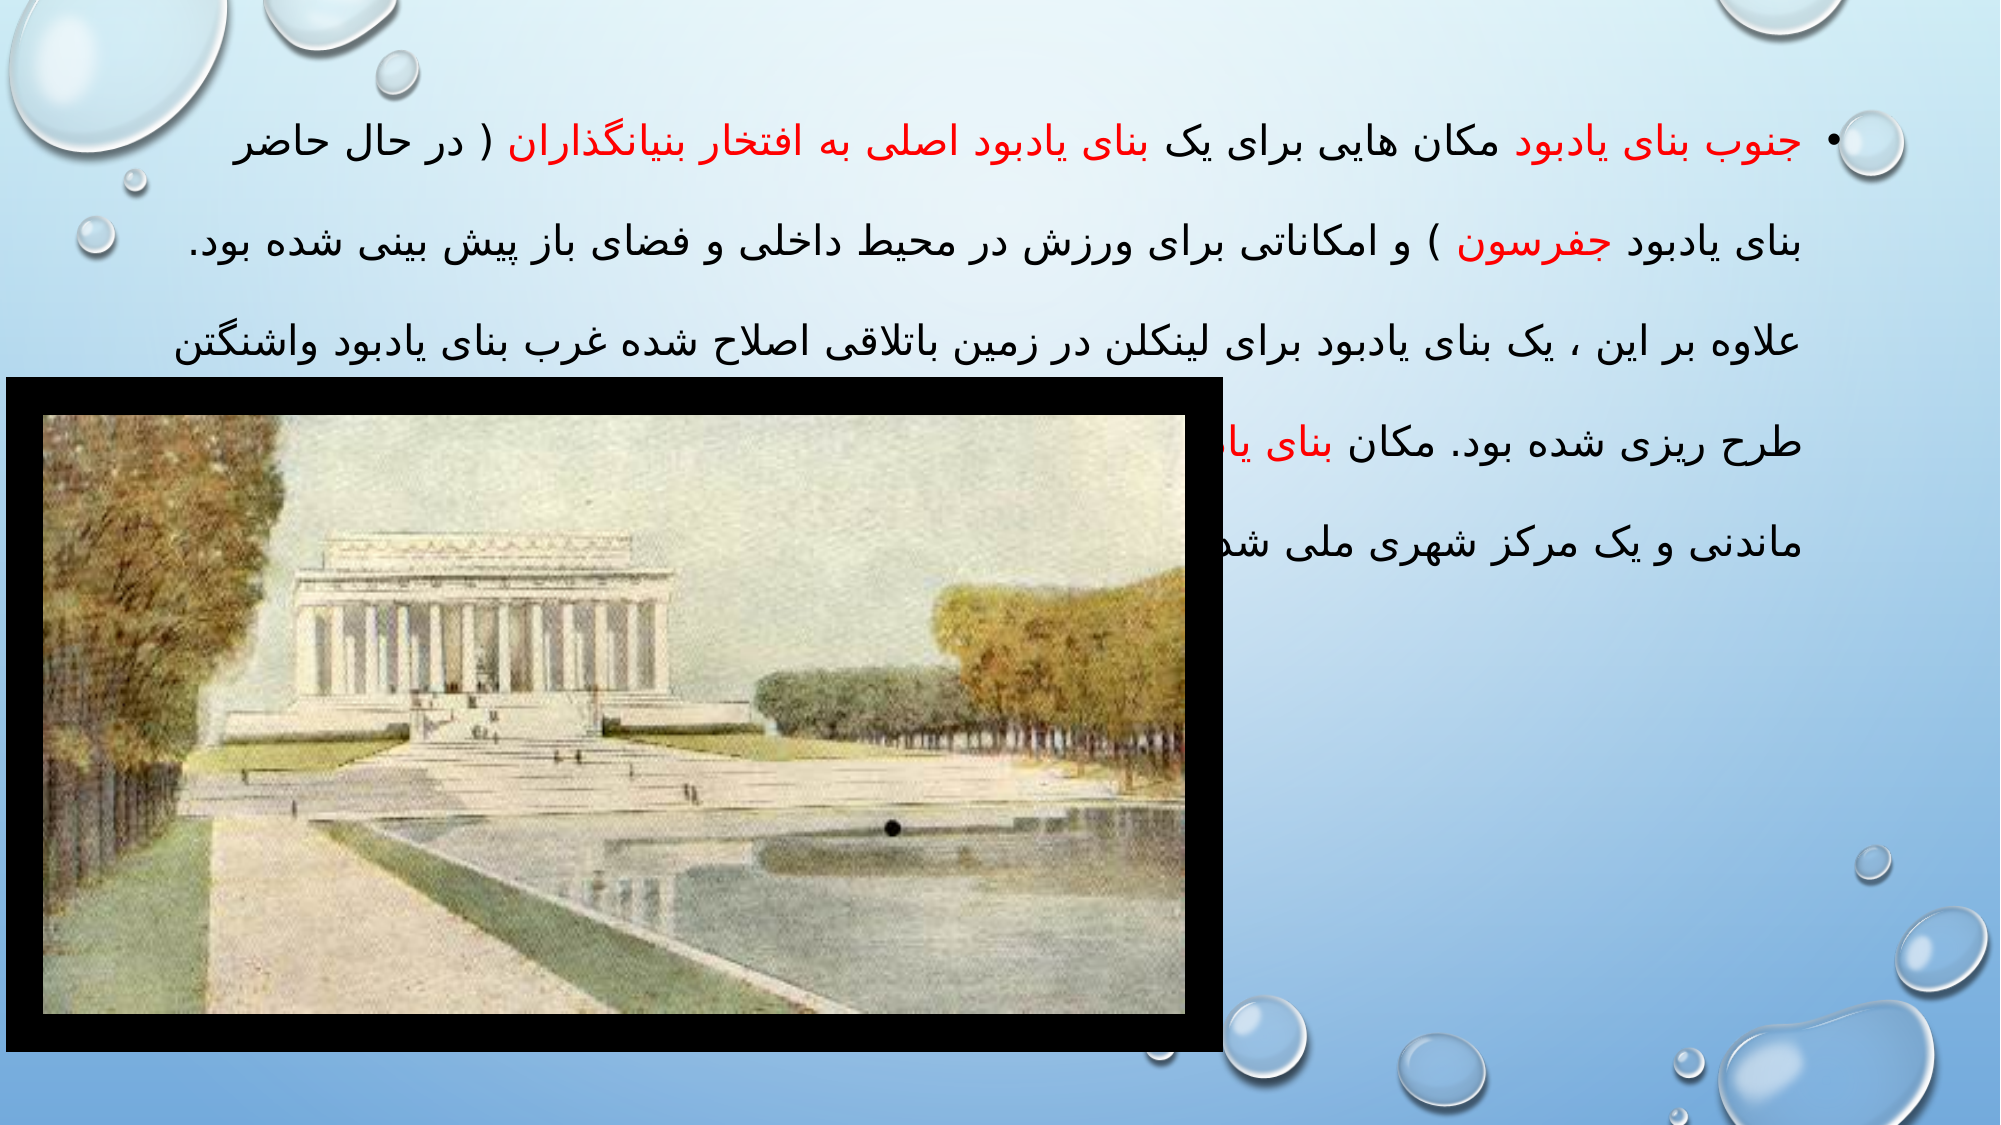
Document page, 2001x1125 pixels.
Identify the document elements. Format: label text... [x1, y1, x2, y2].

list جنوب بنای یادبود مکان هایی برای یک بنای یادبود اصلی به افتخار بنیانگذاران ( در حال حاضر بنای یادبود جفرسون ) و امکاناتی برای ورزش در محیط داخلی و فضای باز پیش بینی شده بود. علاوه بر این ، یک بنای یادبود برای لینکلن در زمین باتلاقی اصلاح شده غرب بنای یادبود واشنگتن طرح ریزی شده بود. مکان بنای یادبود لینکلن باعث محصوریت مرکز خرید ، ایجاد یک هسته بیاد ماندنی و یک مرکز شهری ملی شد. [156, 56, 1857, 619]
picture [0, 0, 2000, 1125]
